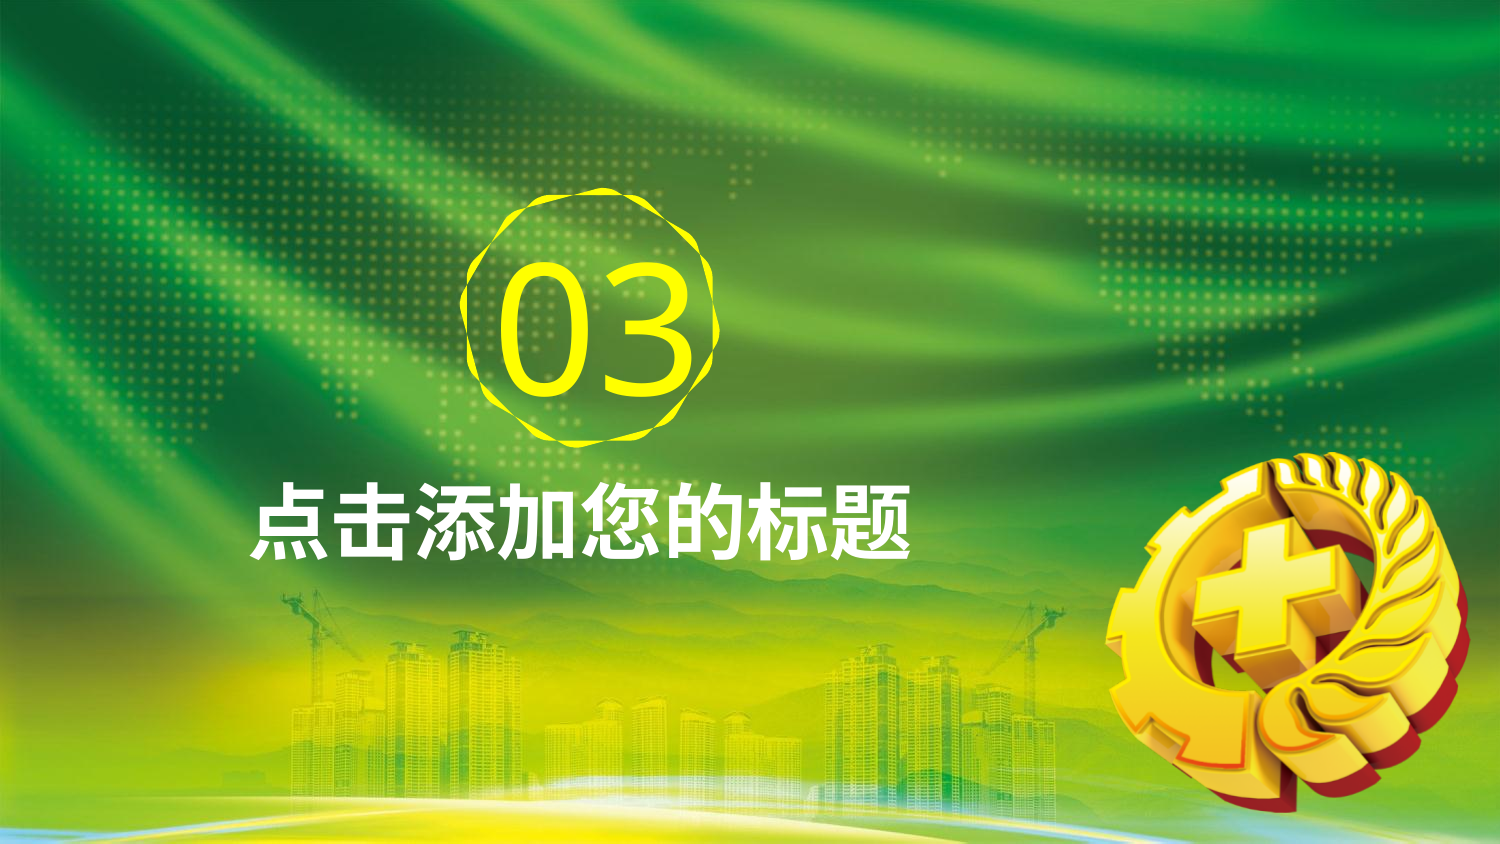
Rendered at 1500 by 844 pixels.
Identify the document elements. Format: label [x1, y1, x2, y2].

picture [0, 0, 1500, 844]
text_box [454, 182, 725, 453]
